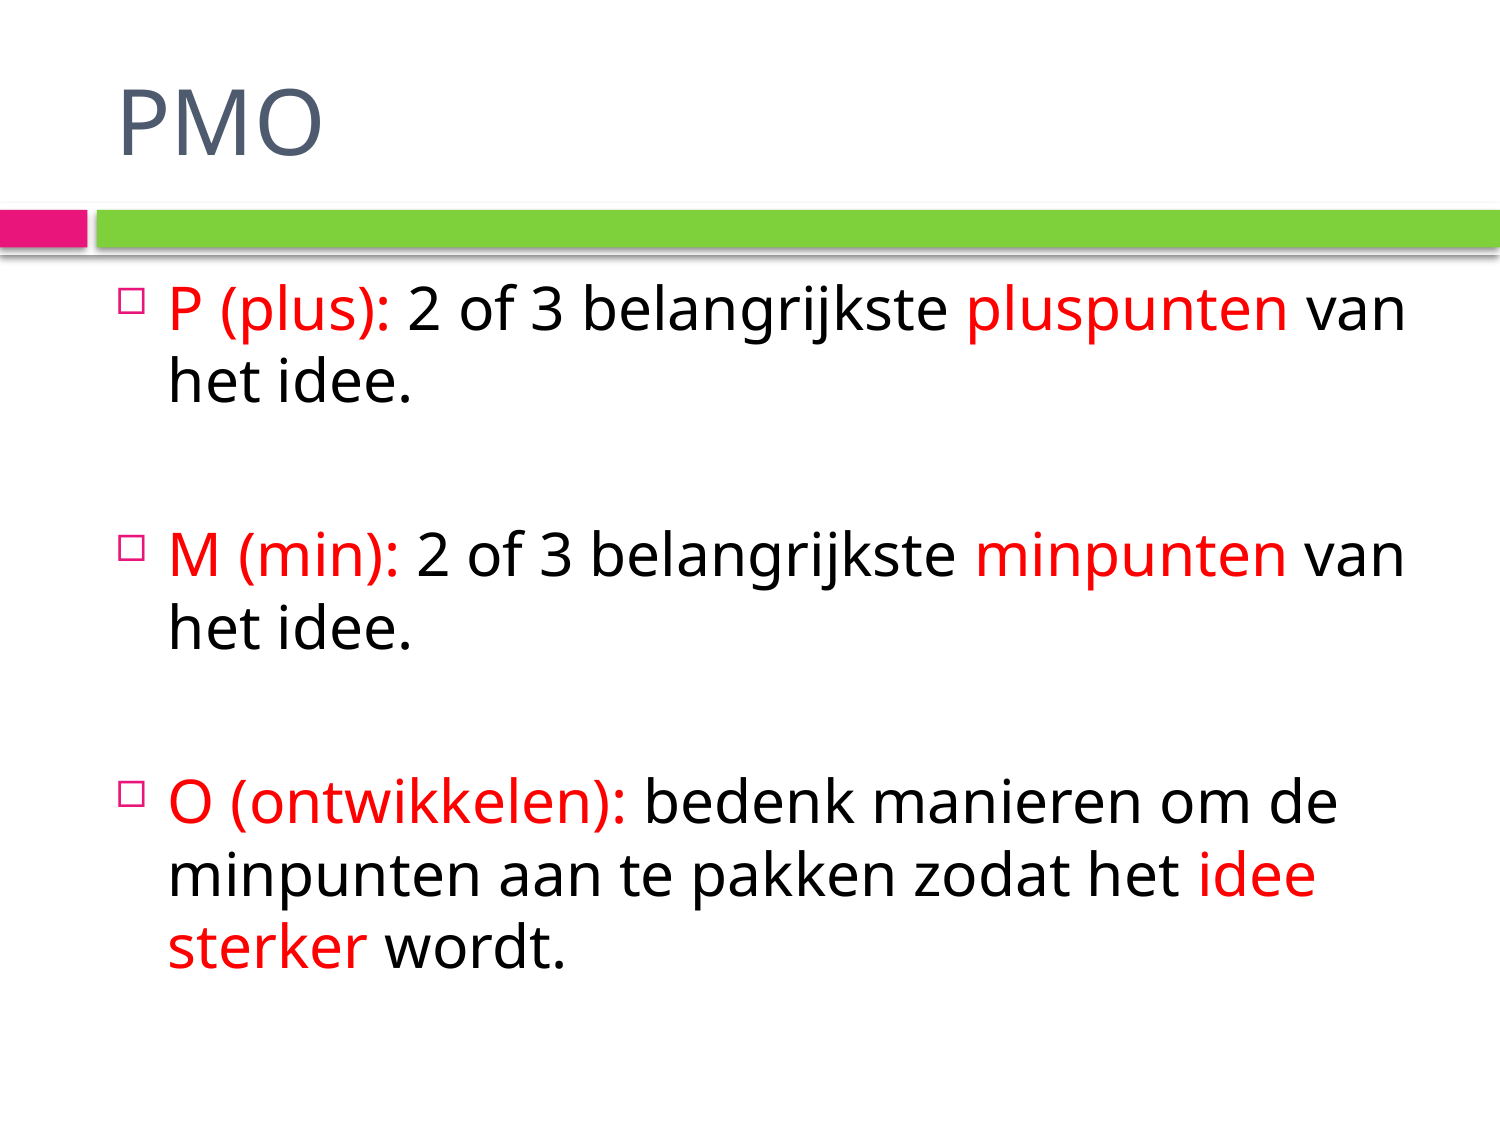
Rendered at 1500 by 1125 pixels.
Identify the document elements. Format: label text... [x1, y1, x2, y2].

title PMO [100, 37, 1438, 200]
list P (plus): 2 of 3 belangrijkste pluspunten van het idee. M (min): 2 of 3 belangrijkste minpunten van het idee. O (ontwikkelen): bedenk manieren om de minpunten aan te pakken zodat het idee sterker wordt. [100, 262, 1438, 1000]
